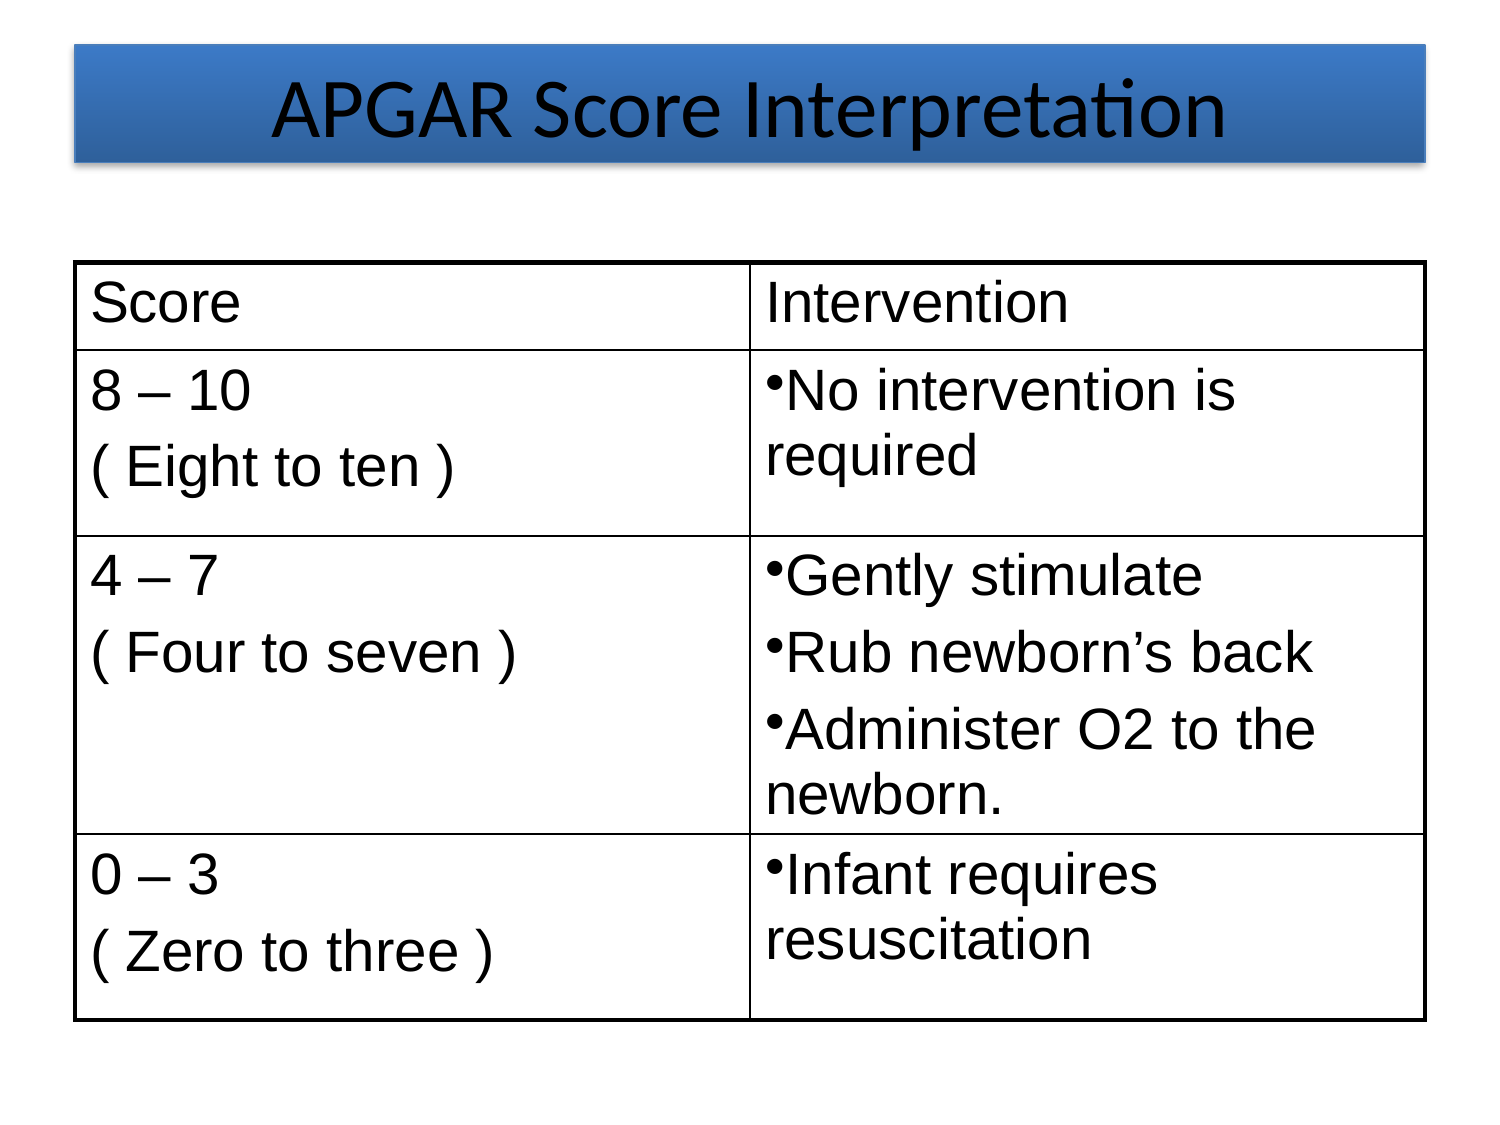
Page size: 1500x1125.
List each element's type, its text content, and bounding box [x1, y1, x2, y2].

table_cell 0 – 3 ( Zero to three ) [77, 835, 749, 1018]
table_cell Infant requires resuscitation [751, 835, 1423, 1018]
table_header Intervention [751, 265, 1423, 349]
table_cell 8 – 10 ( Eight to ten ) [77, 351, 749, 535]
title APGAR Score Interpretation [74, 44, 1426, 163]
table_cell Gently stimulate Rub newborn’s back Administer O2 to the newborn. [751, 537, 1423, 833]
table_header Score [77, 265, 749, 349]
table_cell No intervention is required [751, 351, 1423, 535]
table_cell 4 – 7 ( Four to seven ) [77, 537, 749, 833]
